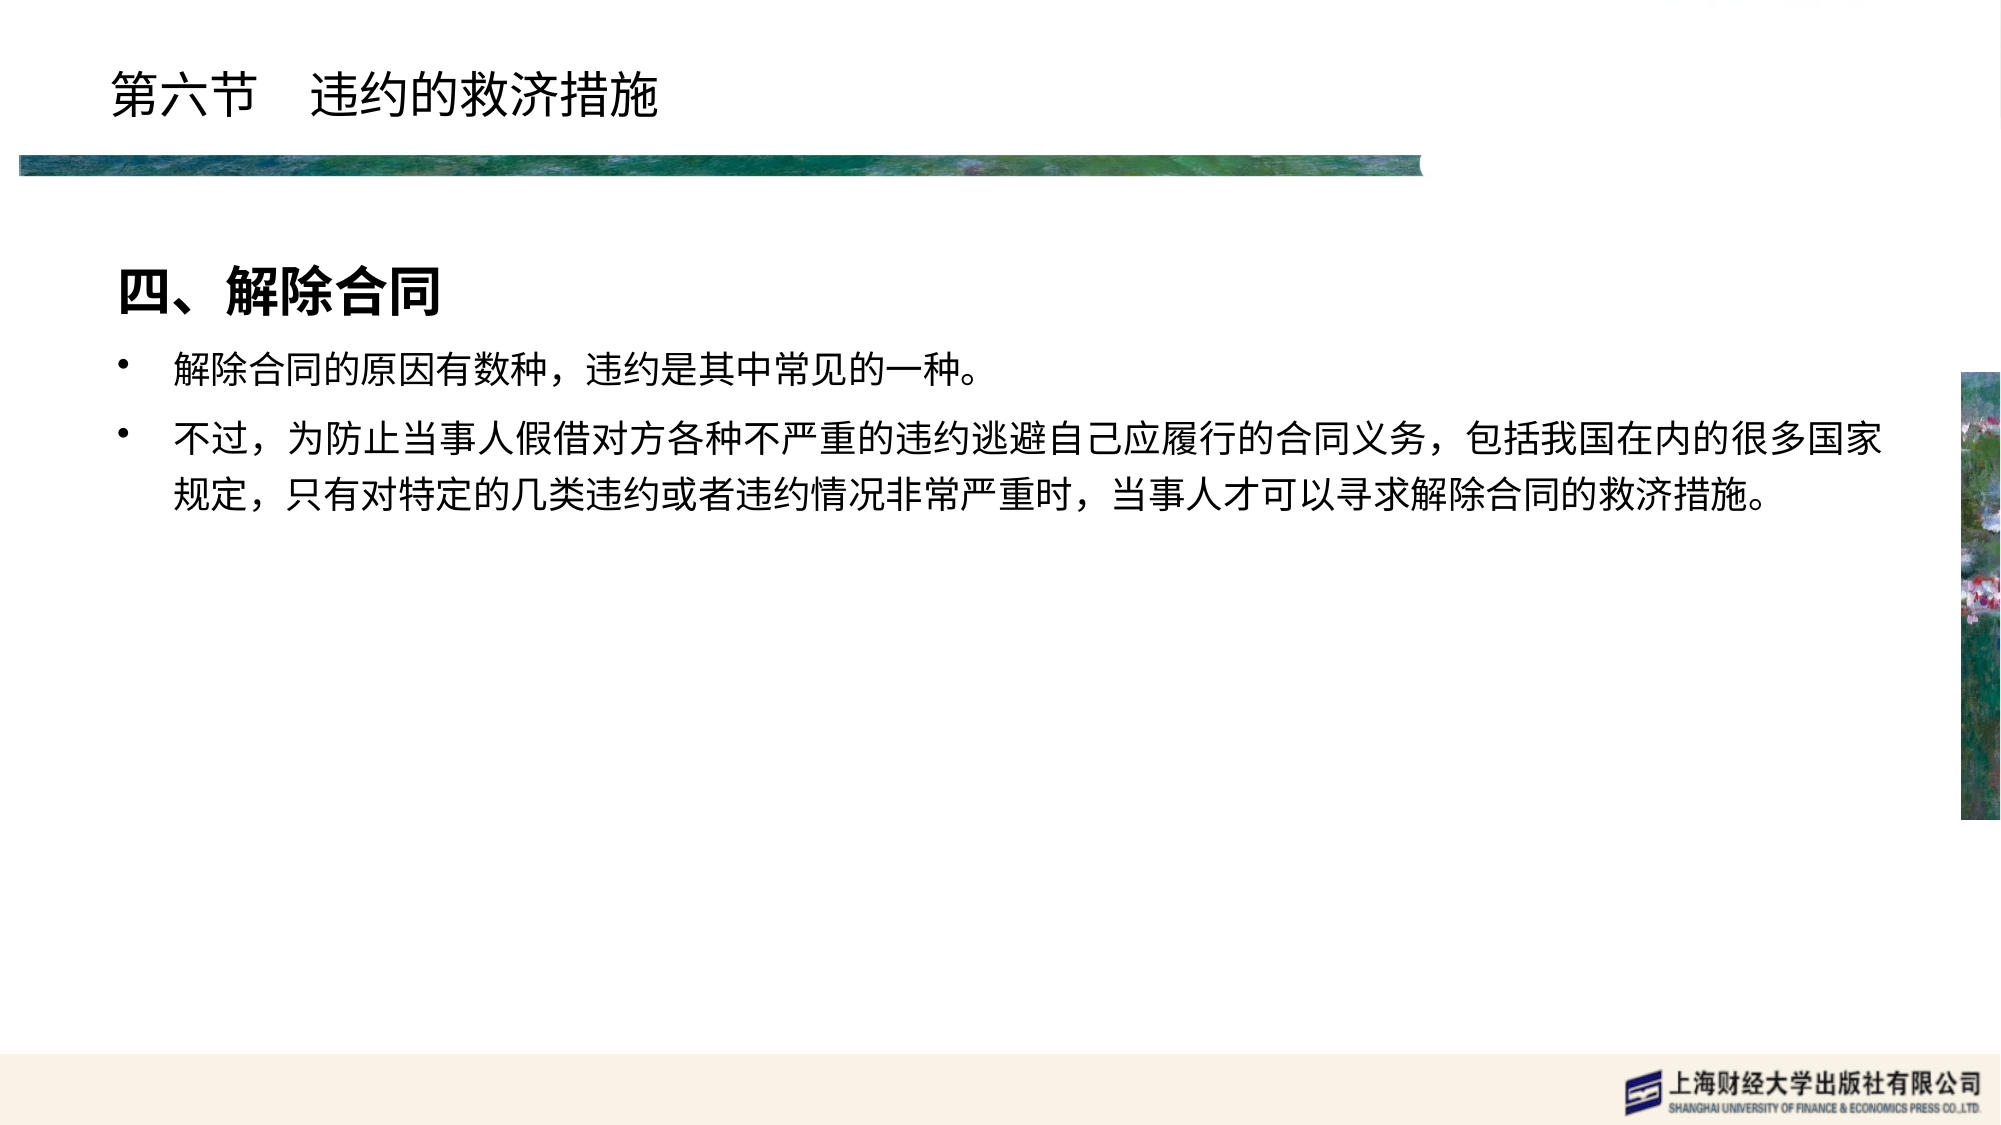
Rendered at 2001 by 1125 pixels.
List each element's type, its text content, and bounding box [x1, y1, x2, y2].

picture [0, 0, 2001, 1125]
list 四、解除合同 解除合同的原因有数种，违约是其中常见的一种。 不过，为防止当事人假借对方各种不严重的违约逃避自己应履行的合同义务，包括我国在内的很多国家规定，只有对特定的几类违约或者违约情况非常严重时，当事人才可以寻求解除合同的救济措施。 [102, 233, 1898, 1032]
title 第六节 违约的救济措施 [94, 42, 1451, 146]
